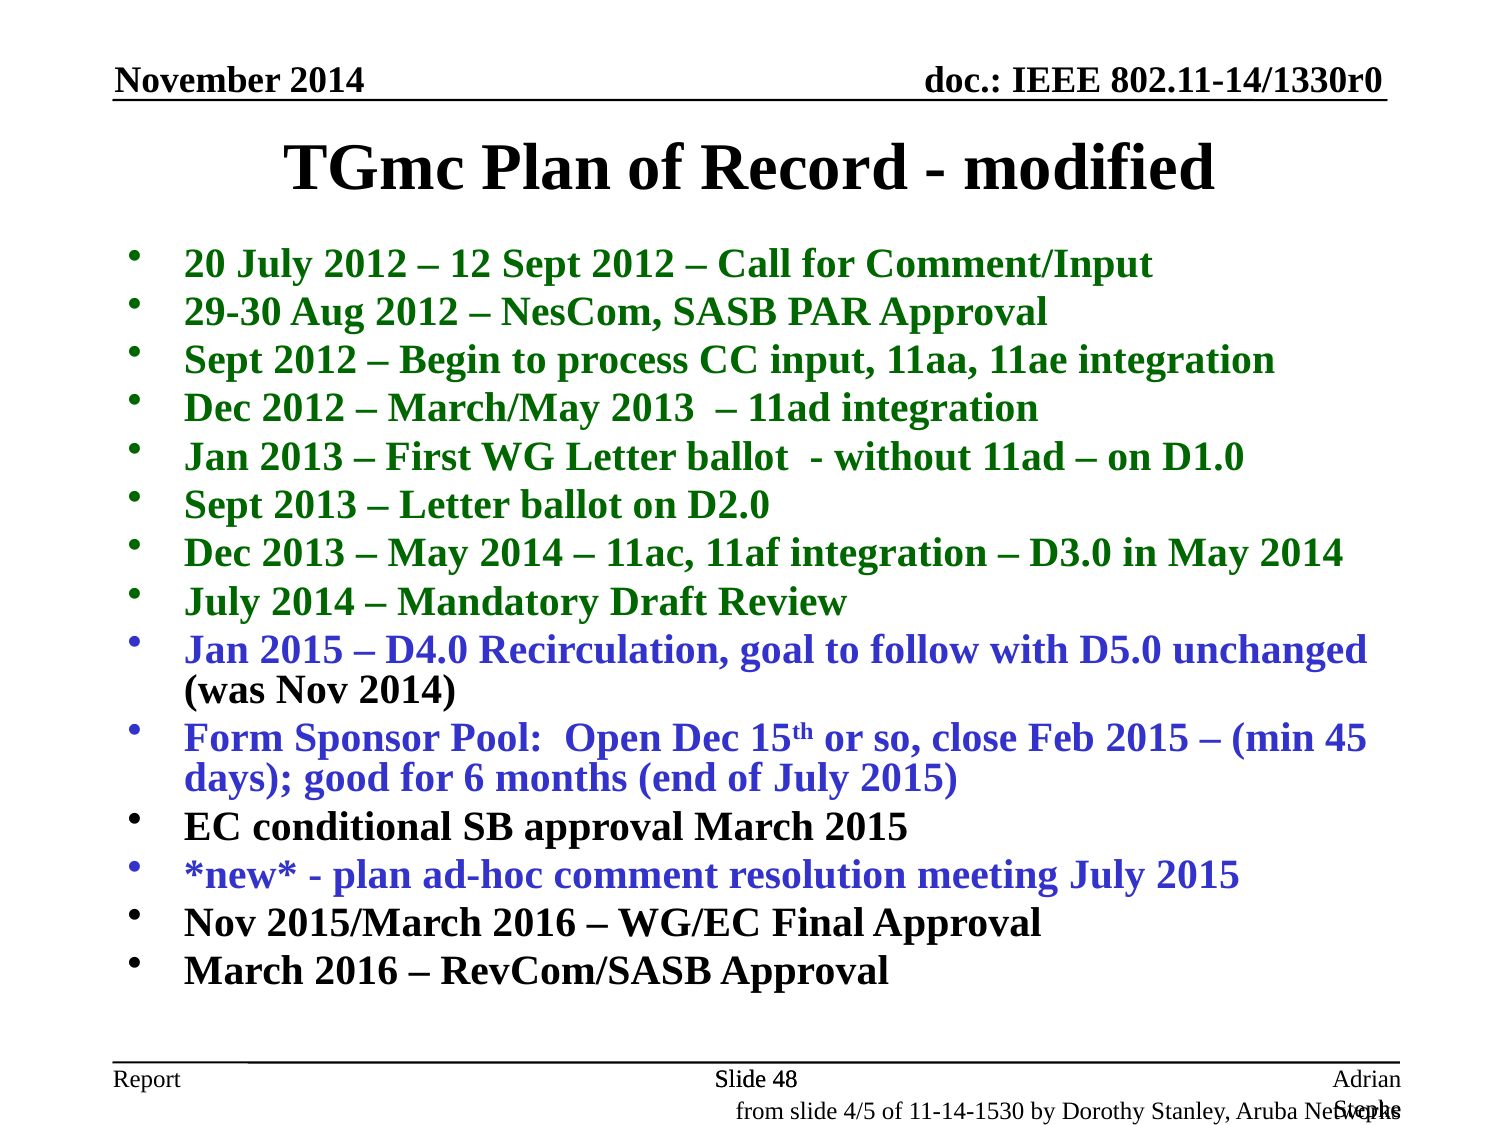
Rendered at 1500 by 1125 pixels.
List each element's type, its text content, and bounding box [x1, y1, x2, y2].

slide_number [114, 54, 374, 101]
title TGmc Plan of Record - modified [112, 75, 1388, 237]
footer Adrian Stephens, Intel Corporation [1324, 1061, 1402, 1087]
text_box from slide 4/5 of 11-14-1530 by Dorothy Stanley, Aruba Networks [343, 1087, 1417, 1125]
text_box Slide 48 [675, 1062, 838, 1087]
list 20 July 2012 – 12 Sept 2012 – Call for Comment/Input 29-30 Aug 2012 – NesCom, SASB PAR Approval Sept 2012 – Begin to process CC input, 11aa, 11ae integration Dec 2012 – March/May 2013 – 11ad integration Jan 2013 – First WG Letter ballot - without 11ad – on D1.0 Sept 2013 – Letter ballot on D2.0 Dec 2013 – May 2014 – 11ac, 11af integration – D3.0 in May 2014 July 2014 – Mandatory Draft Review Jan 2015 – D4.0 Recirculation, goal to follow with D5.0 unchanged (was Nov 2014) Form Sponsor Pool: Open Dec 15th or so, close Feb 2015 – (min 45 days); good for 6 months (end of July 2015) EC conditional SB approval March 2015 *new* - plan ad-hoc comment resolution meeting July 2015 Nov 2015/March 2016 – WG/EC Final Approval March 2016 – RevCom/SASB Approval [112, 237, 1388, 1038]
